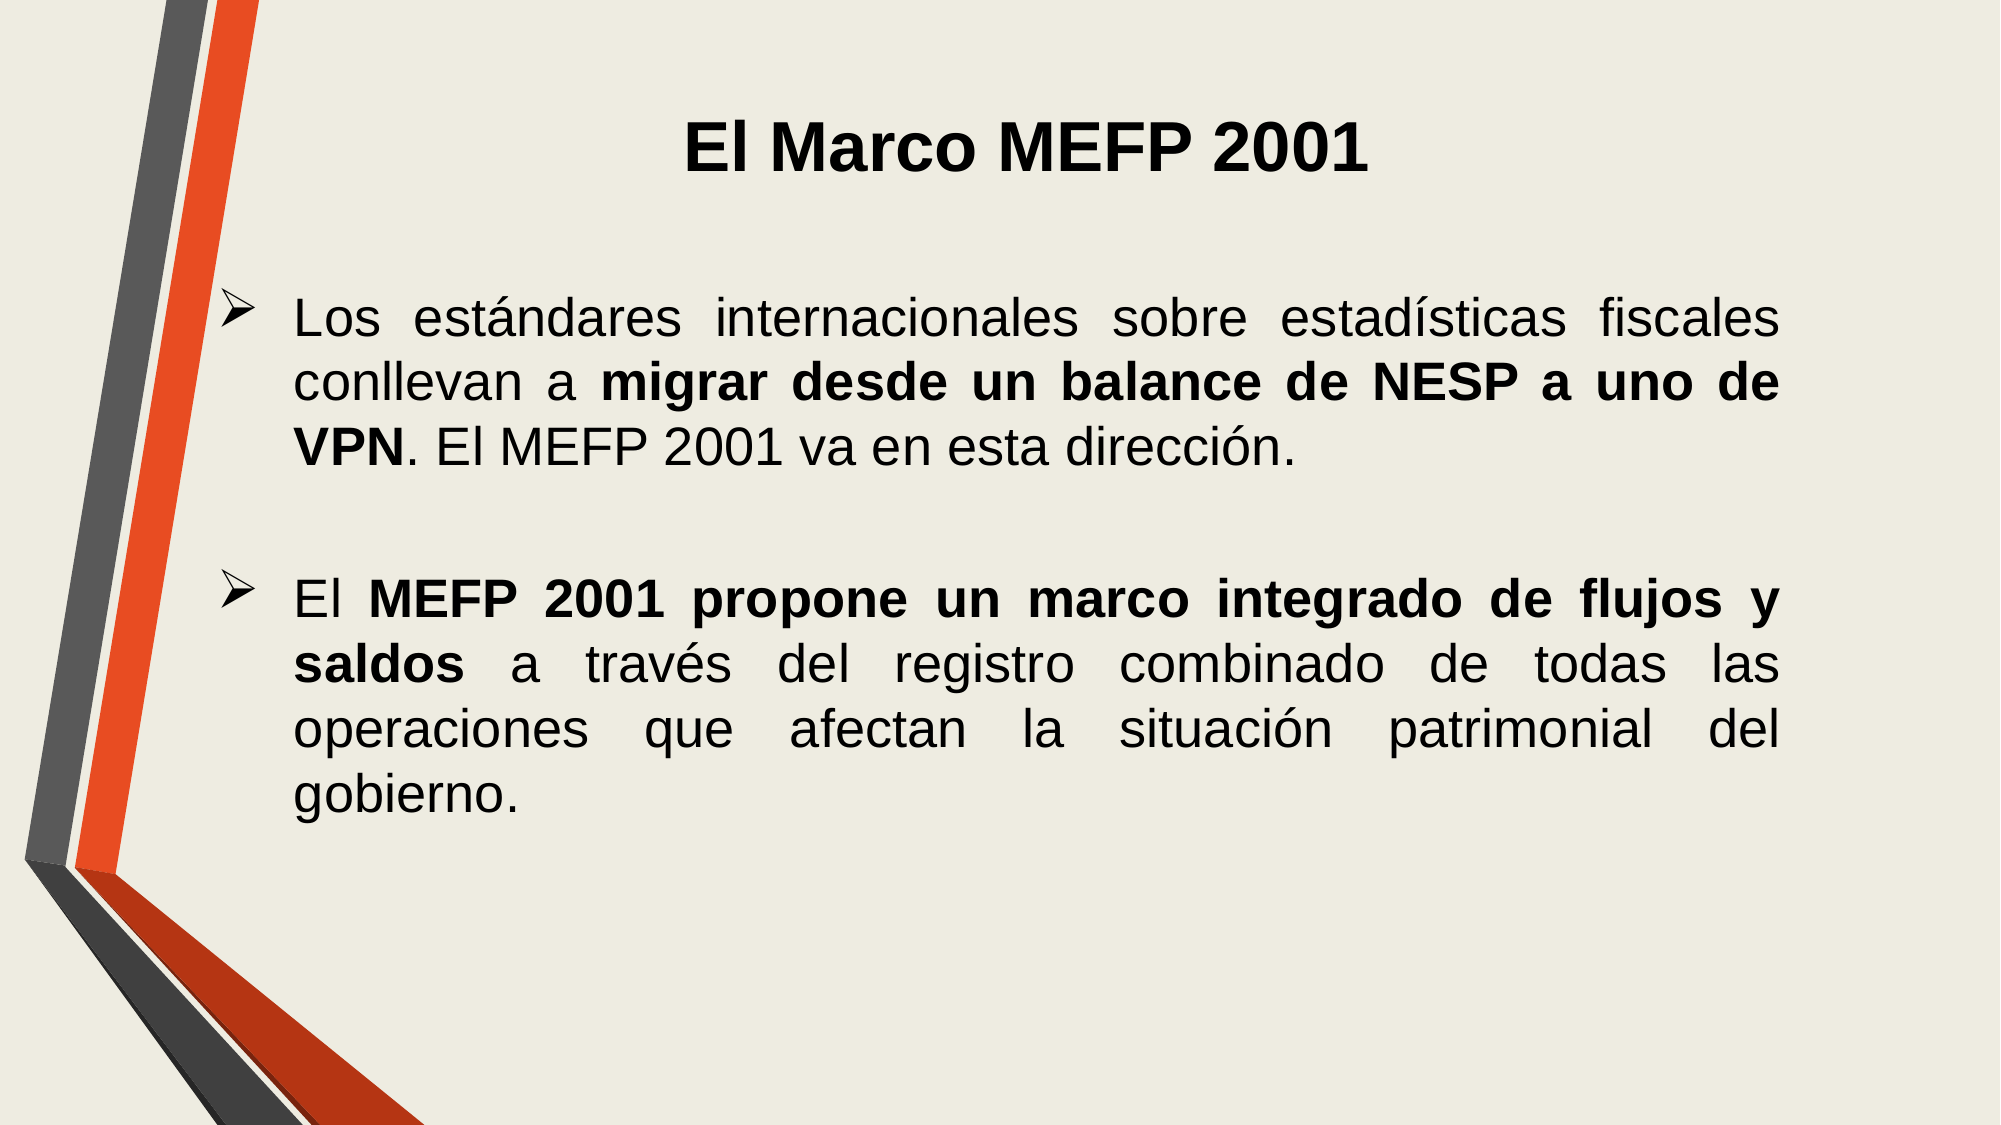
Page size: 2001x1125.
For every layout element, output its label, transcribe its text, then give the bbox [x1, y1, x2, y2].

text_box El Marco MEFP 2001 [351, 43, 1702, 243]
text_box Los estándares internacionales sobre estadísticas fiscales conllevan a migrar desde un balance de NESP a uno de VPN. El MEFP 2001 va en esta dirección. El MEFP 2001 propone un marco integrado de flujos y saldos a través del registro combinado de todas las operaciones que afectan la situación patrimonial del gobierno. [202, 274, 1798, 1024]
